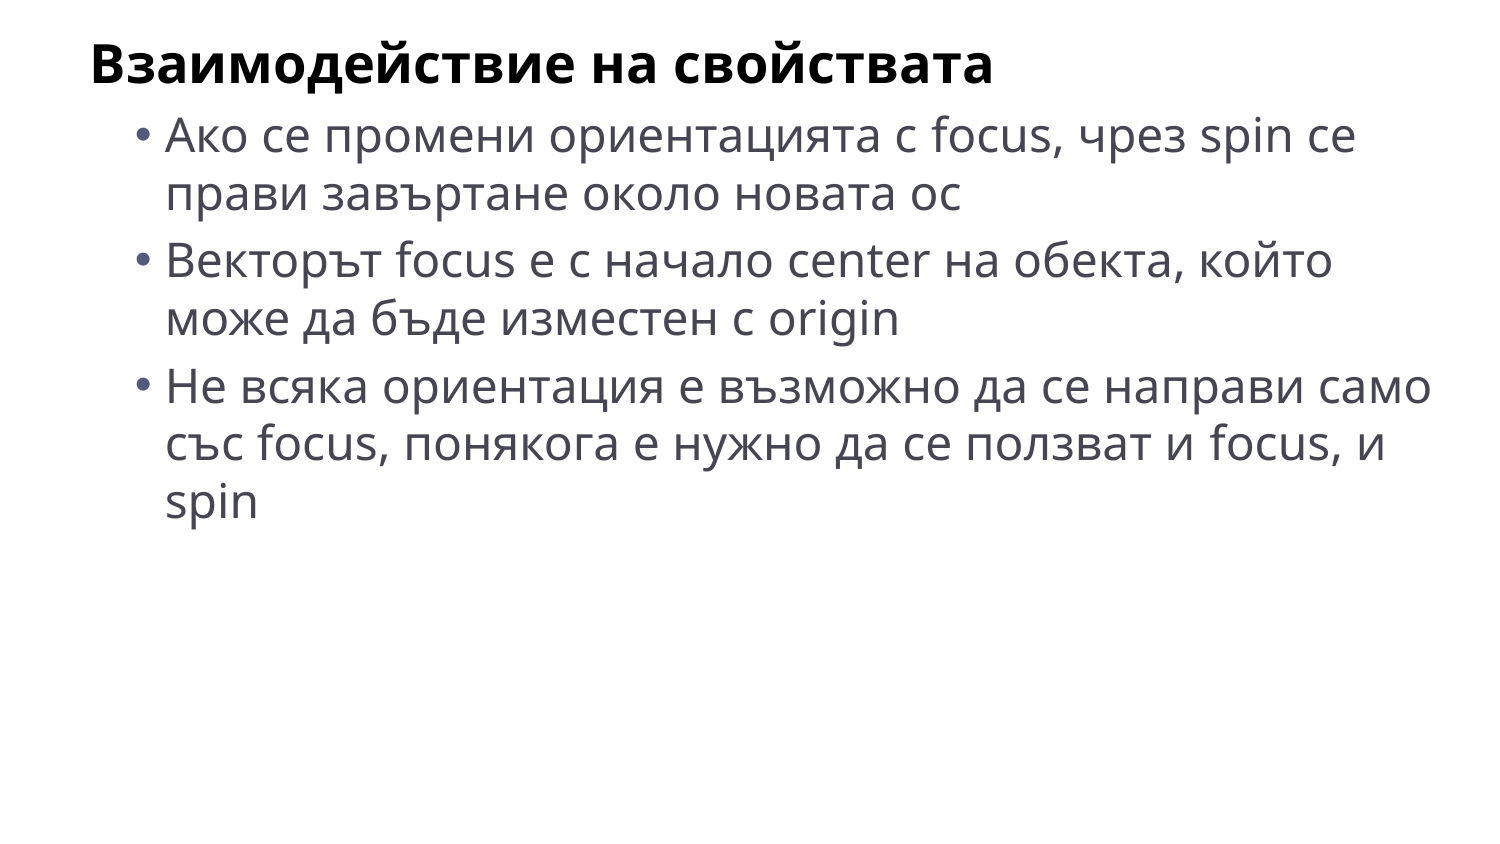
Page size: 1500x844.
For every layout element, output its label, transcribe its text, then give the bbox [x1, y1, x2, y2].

list Взаимодействие на свойствата Ако се промени ориентацията с focus, чрез spin се прави завъртане около новата ос Векторът focus е с начало center на обекта, който може да бъде изместен с origin Не всяка ориентация е възможно да се направи само със focus, понякога е нужно да се ползват и focus, и spin [75, 21, 1475, 835]
